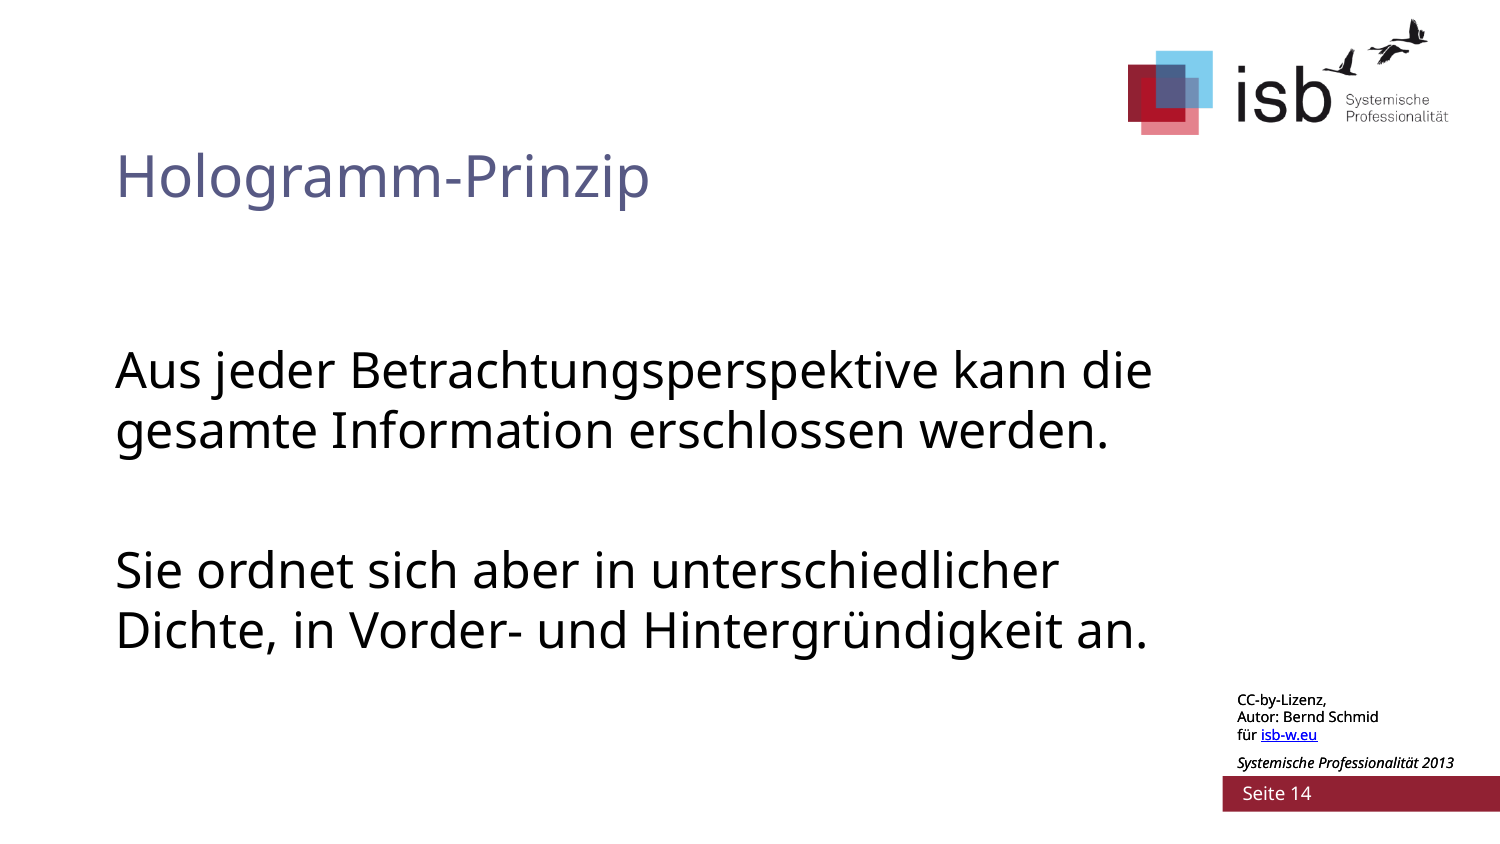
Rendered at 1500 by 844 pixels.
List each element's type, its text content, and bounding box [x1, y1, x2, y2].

picture [1128, 14, 1461, 139]
title Hologramm-Prinzip [100, 67, 1223, 185]
list Aus jeder Betrachtungsperspektive kann die gesamte Information erschlossen werden. Sie ordnet sich aber in unterschiedlicher Dichte, in Vorder- und Hintergründigkeit an. [100, 185, 1223, 812]
text_box CC-by-Lizenz, Autor: Bernd Schmid für isb-w.eu Systemische Professionalität 2013 [1222, 543, 1500, 844]
